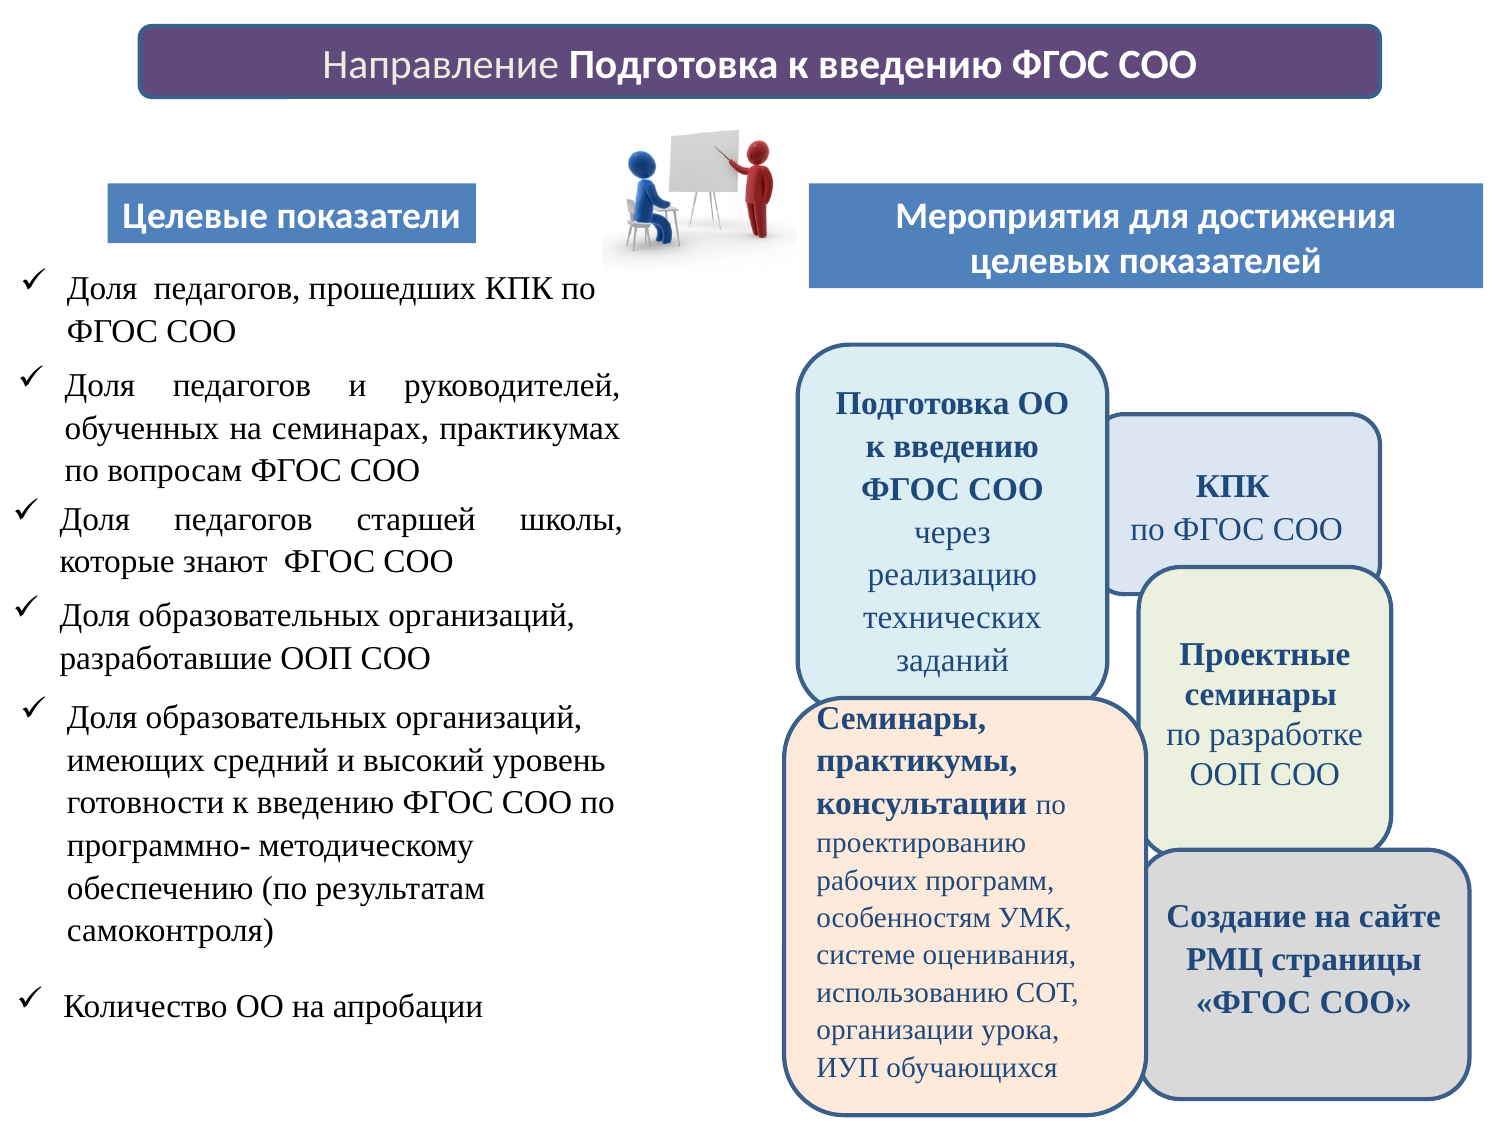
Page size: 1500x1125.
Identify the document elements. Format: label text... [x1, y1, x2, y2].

text_box Проектные семинары по разработке ООП СОО [1136, 564, 1394, 853]
text_box Создание на сайте РМЦ страницы «ФГОС СОО» [1143, 847, 1472, 1102]
text_box Количество ОО на апробации [1, 974, 633, 1032]
text_box Направление Подготовка к введению ФГОС СОО [137, 23, 1383, 100]
text_box Доля образовательных организаций, имеющих средний и высокий уровень готовности к введению ФГОС СОО по программно- методическому обеспечению (по результатам самоконтроля) [5, 684, 637, 956]
text_box Целевые показатели [107, 183, 476, 244]
text_box Доля педагогов, прошедших КПК по ФГОС СОО [5, 256, 656, 399]
text_box КПК по ФГОС СОО [1110, 412, 1383, 597]
text_box Семинары, практикумы, консультации по проектированию рабочих программ, особенностям УМК, системе оценивания, использованию СОТ, организации урока, ИУП обучающихся [781, 695, 1149, 1118]
text_box Доля педагогов и руководителей, обученных на семинарах, практикумах по вопросам ФГОС СОО [2, 353, 637, 486]
text_box Доля образовательных организаций, разработавшие ООП СОО [0, 583, 636, 684]
text_box Доля педагогов старшей школы, которые знают ФГОС СОО [0, 486, 639, 587]
picture [603, 111, 798, 271]
text_box Мероприятия для достижения целевых показателей [808, 183, 1484, 289]
text_box Подготовка ОО к введению ФГОС СОО через реализацию технических заданий [795, 342, 1110, 702]
